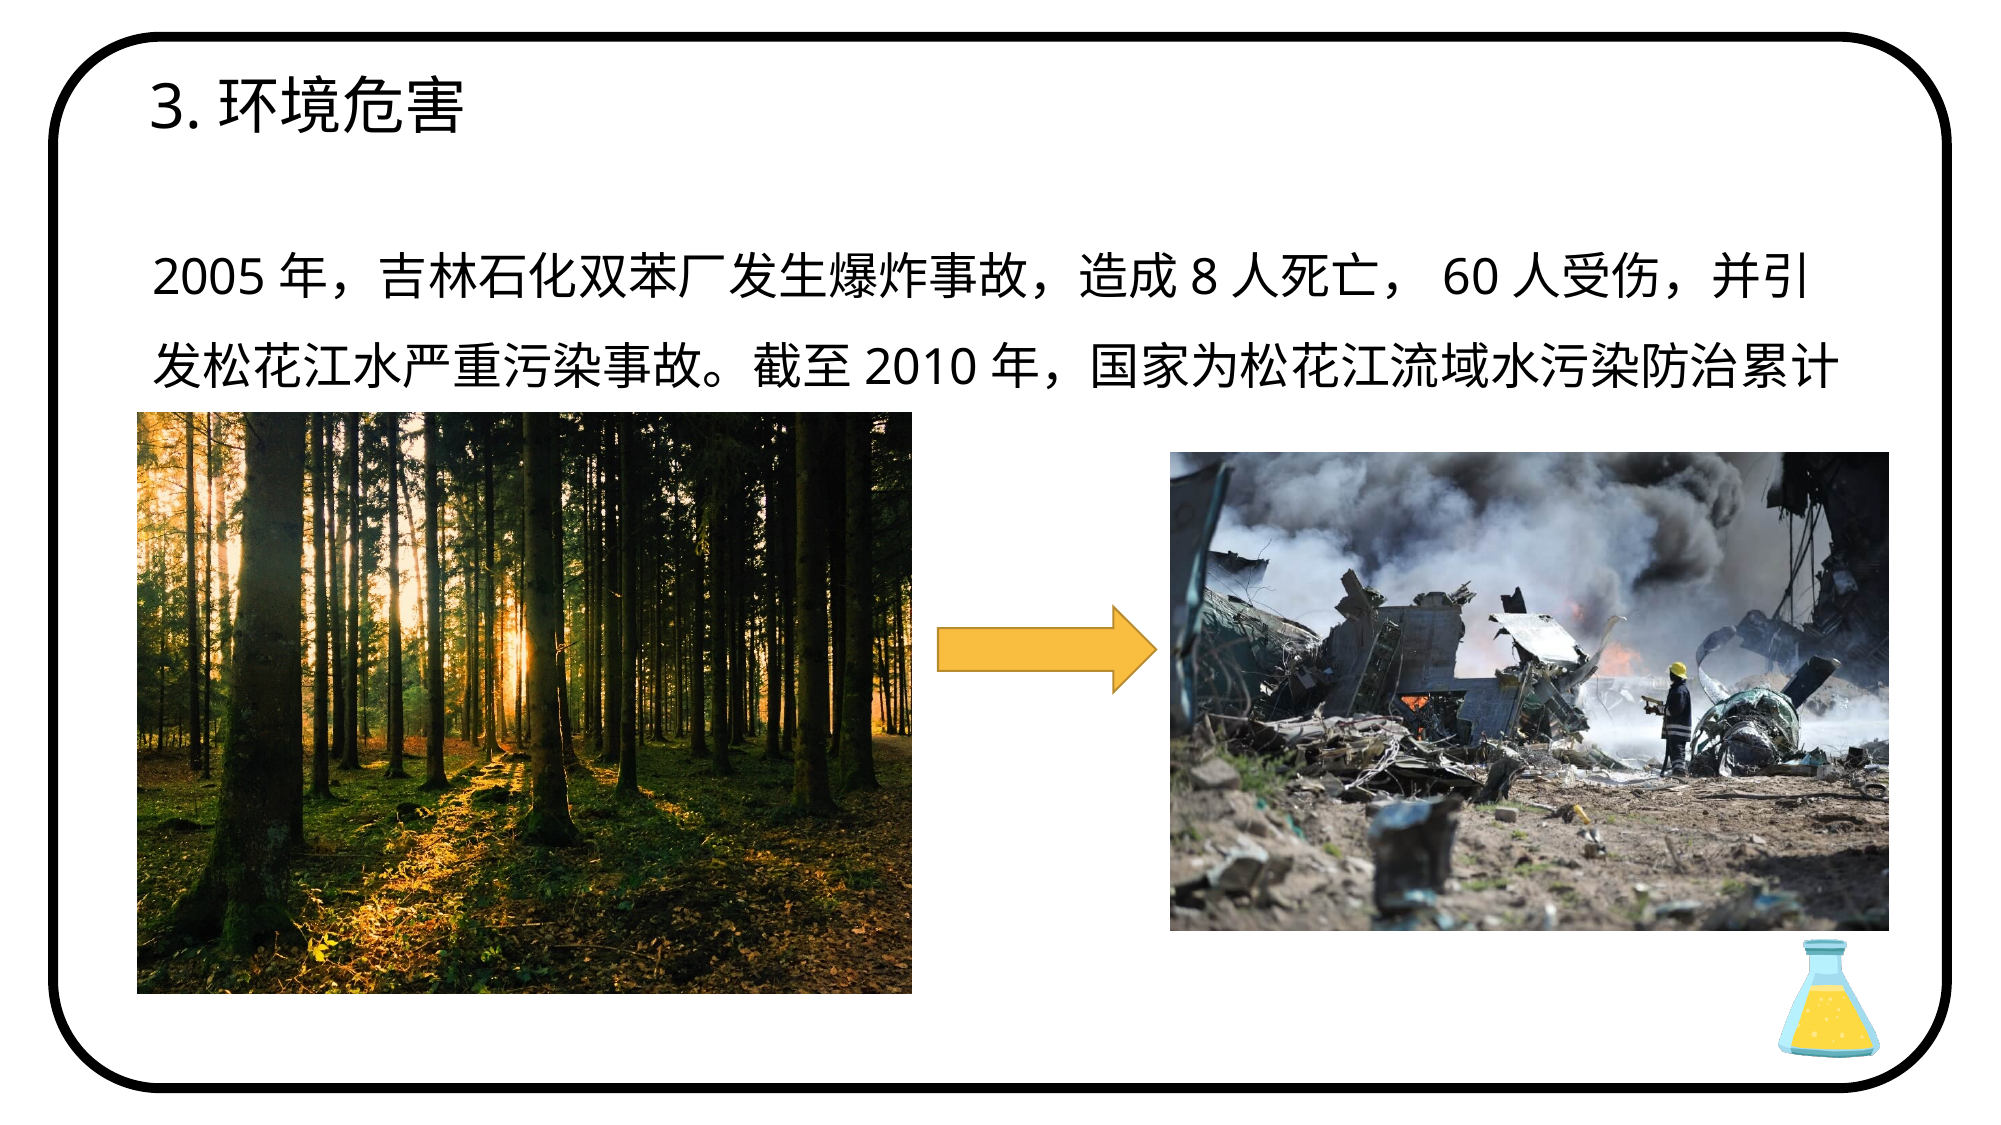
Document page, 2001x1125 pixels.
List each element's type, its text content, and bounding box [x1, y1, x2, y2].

text_box 2005年，吉林石化双苯厂发生爆炸事故，造成8人死亡，60人受伤，并引发松花江水严重污染事故。截至2010年，国家为松花江流域水污染防治累计 [137, 207, 1863, 403]
text_box [936, 604, 1158, 695]
picture [1169, 452, 1889, 931]
picture [1778, 939, 1880, 1058]
text_box 3.环境危害 [135, 58, 961, 148]
picture [137, 412, 912, 994]
